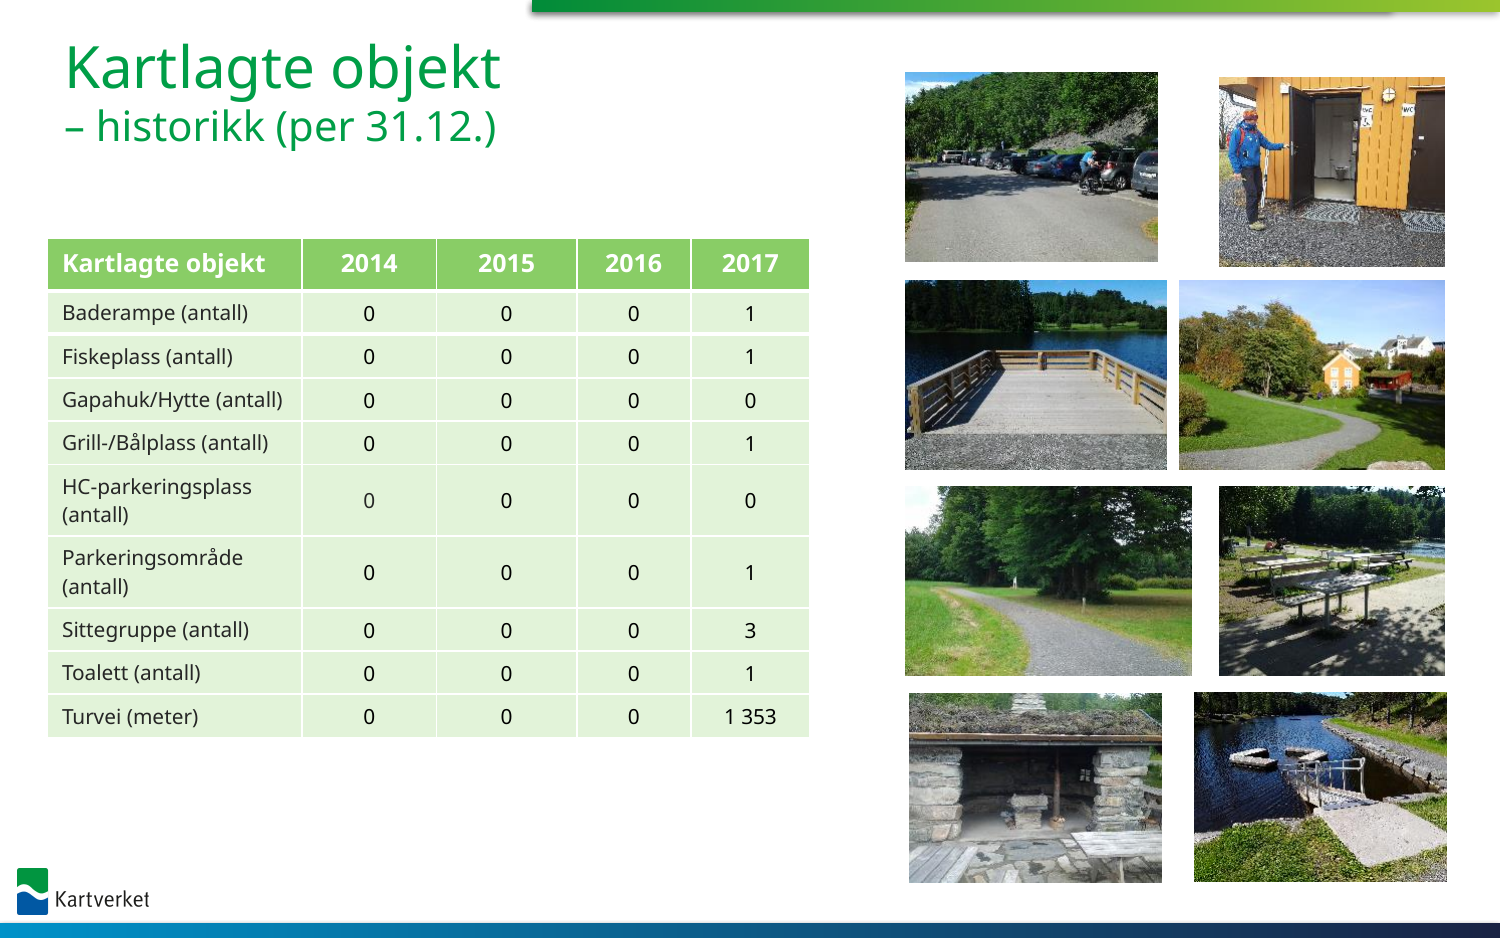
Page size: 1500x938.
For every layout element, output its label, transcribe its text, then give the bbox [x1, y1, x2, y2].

picture [909, 693, 1163, 884]
table_cell 0 [578, 465, 690, 535]
picture [905, 280, 1167, 470]
table_cell 0 [437, 537, 576, 607]
picture [1179, 280, 1445, 470]
table_cell 0 [578, 537, 690, 607]
table_cell 0 [303, 465, 436, 535]
table_cell 0 [578, 609, 690, 650]
table_cell 0 [437, 422, 576, 464]
table_cell 0 [303, 336, 436, 377]
table_cell 3 [692, 609, 809, 650]
table_header 2015 [437, 239, 576, 289]
table_header 2014 [303, 239, 436, 289]
table_cell 0 [578, 652, 690, 693]
table_cell 0 [578, 422, 690, 464]
table_header 2017 [692, 239, 809, 289]
table_cell 0 [303, 293, 436, 332]
table_cell 0 [437, 293, 576, 332]
table_cell 1 [692, 336, 809, 377]
table_cell Sittegruppe (antall) [48, 609, 301, 650]
table_cell 0 [303, 609, 436, 650]
table_cell 1 [692, 293, 809, 332]
picture [1219, 486, 1445, 676]
table_cell 0 [578, 379, 690, 420]
table_header 2016 [578, 239, 690, 289]
table_cell 0 [303, 537, 436, 607]
table_cell 0 [692, 379, 809, 420]
text_box Kartlagte objekt – historikk (per 31.12.) [49, 14, 1431, 158]
table_cell 0 [578, 293, 690, 332]
picture [1219, 77, 1445, 267]
table_cell 1 [692, 537, 809, 607]
table_cell Fiskeplass (antall) [48, 336, 301, 377]
table_cell 0 [437, 652, 576, 693]
table_cell 1 [692, 422, 809, 464]
table_cell HC-parkeringsplass (antall) [48, 465, 301, 535]
table_cell 0 [437, 695, 576, 737]
table_cell 0 [303, 695, 436, 737]
table_cell 0 [578, 695, 690, 737]
table_cell 0 [437, 336, 576, 377]
picture [905, 486, 1193, 676]
table_cell 0 [437, 379, 576, 420]
picture [1194, 692, 1448, 882]
table_cell 0 [303, 652, 436, 693]
table_cell 0 [692, 465, 809, 535]
table_cell 0 [437, 609, 576, 650]
table_cell 1 [692, 652, 809, 693]
table_cell Baderampe (antall) [48, 293, 301, 332]
table_cell Toalett (antall) [48, 652, 301, 693]
picture [905, 72, 1158, 262]
table_cell 0 [437, 465, 576, 535]
table_cell Turvei (meter) [48, 695, 301, 737]
table_cell 0 [303, 379, 436, 420]
table_cell 1 353 [692, 695, 809, 737]
table_cell Gapahuk/Hytte (antall) [48, 379, 301, 420]
table_cell Parkeringsområde (antall) [48, 537, 301, 607]
table_cell 0 [303, 422, 436, 464]
table_cell Grill-/Bålplass (antall) [48, 422, 301, 464]
table_header Kartlagte objekt [48, 239, 301, 289]
table_cell 0 [578, 336, 690, 377]
